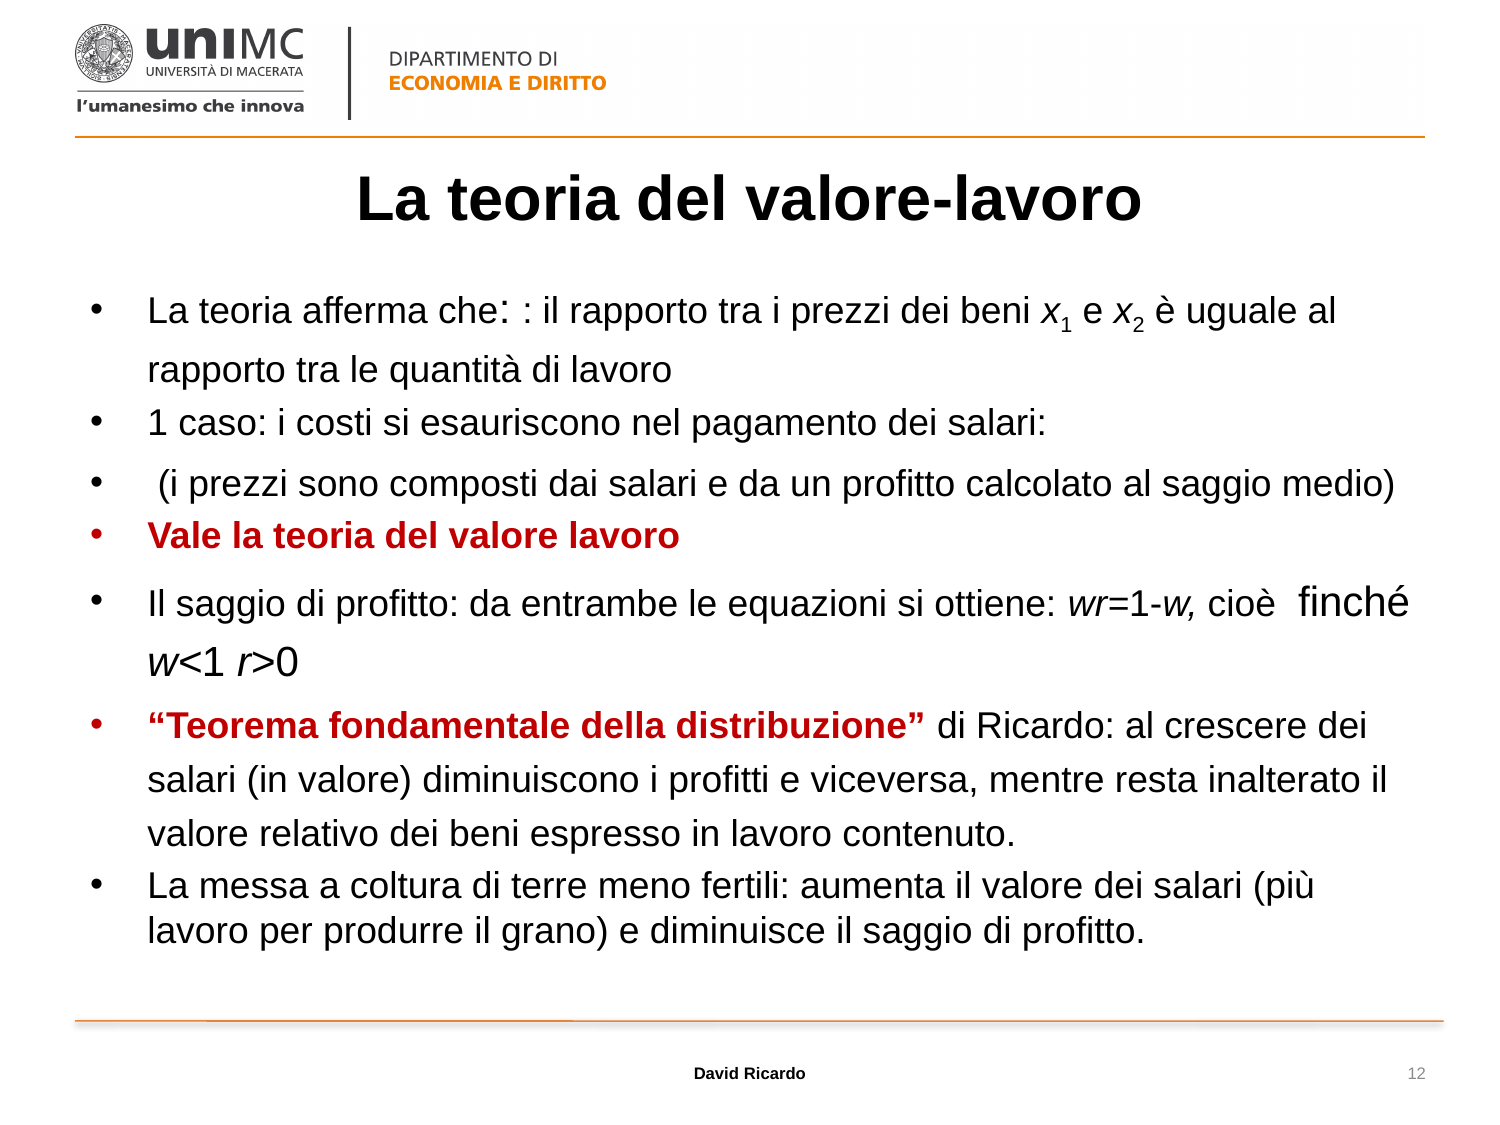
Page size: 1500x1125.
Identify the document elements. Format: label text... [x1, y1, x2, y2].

slide_number 12 [1091, 1042, 1442, 1103]
title La teoria del valore-lavoro [75, 149, 1425, 241]
footer David Ricardo [512, 1042, 988, 1103]
picture [75, 24, 1425, 138]
